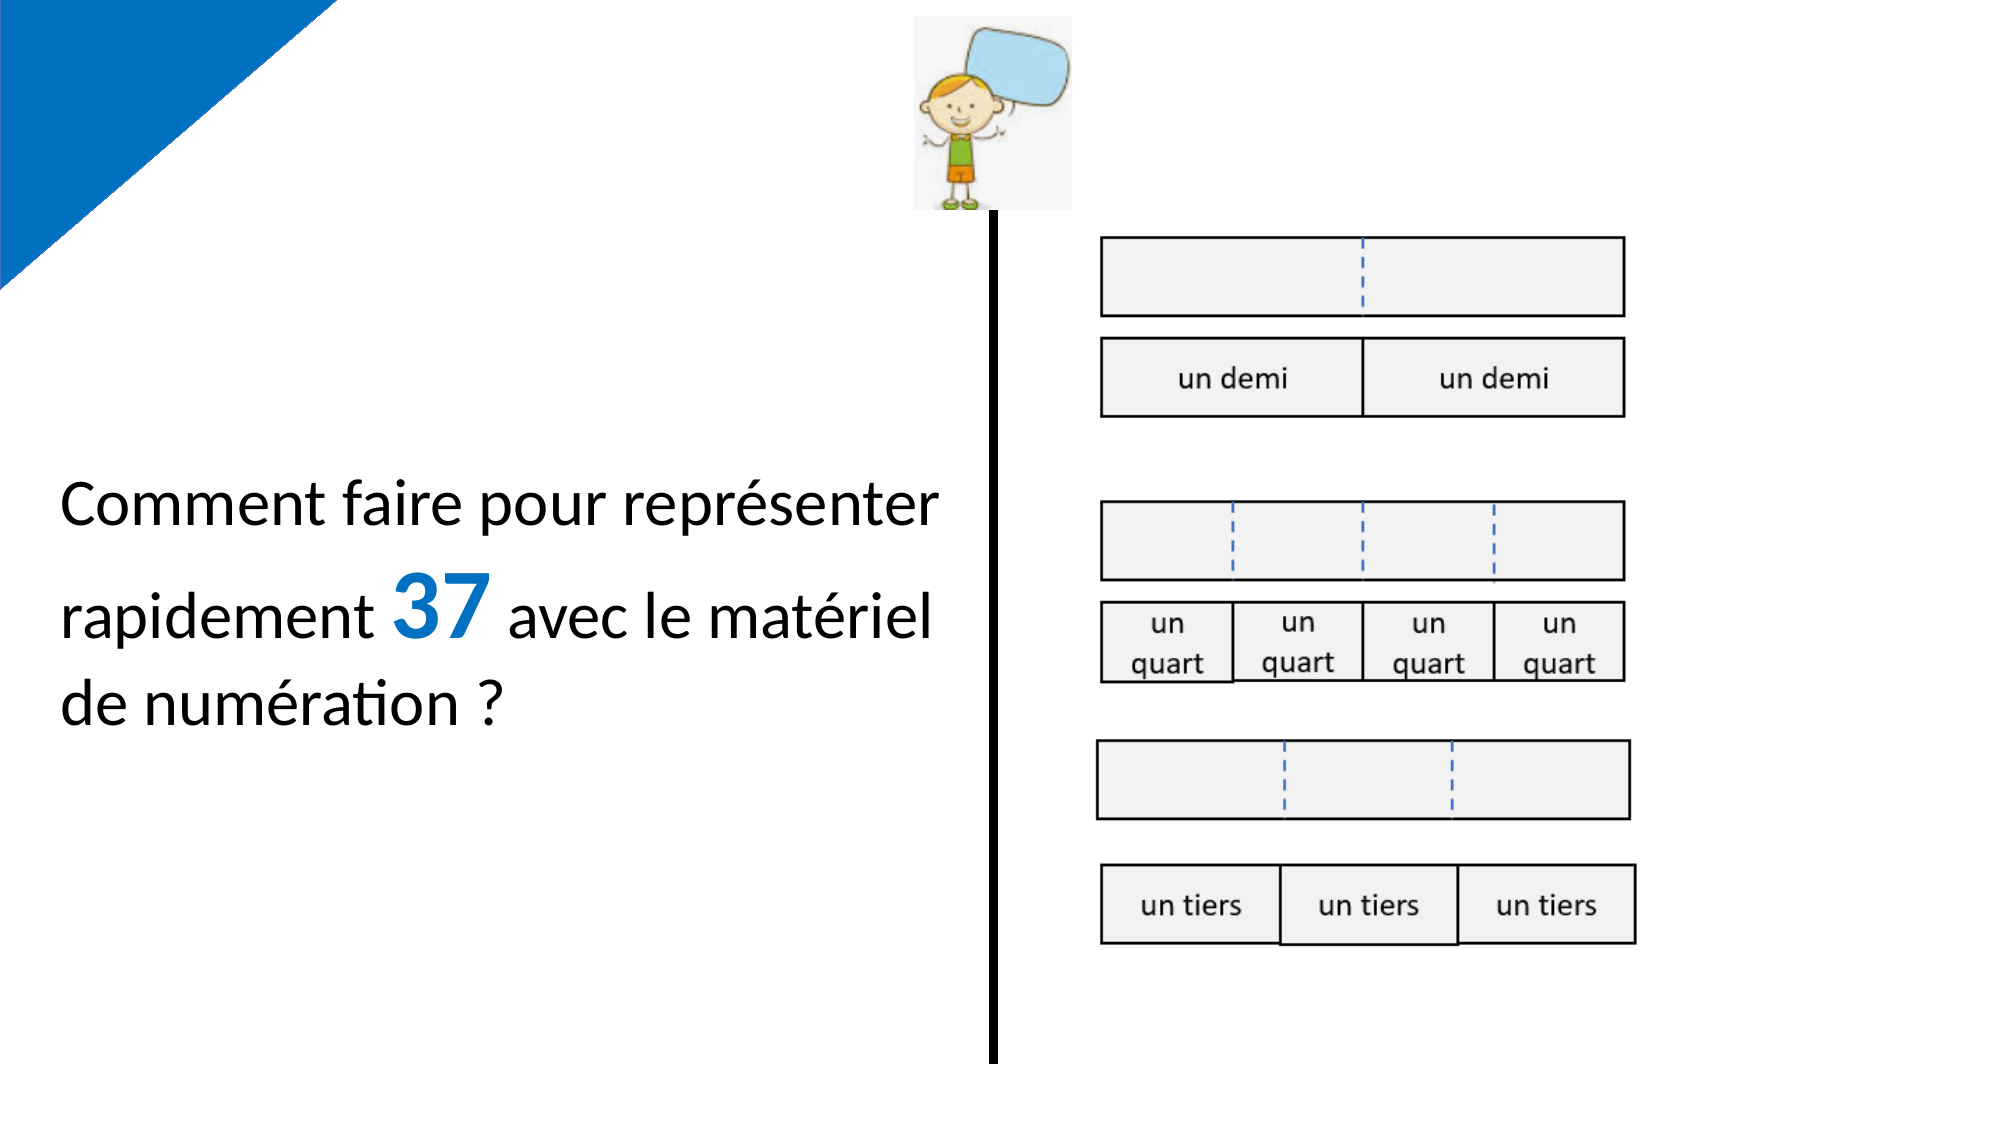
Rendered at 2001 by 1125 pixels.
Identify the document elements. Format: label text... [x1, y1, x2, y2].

picture [1085, 214, 1655, 956]
text_box [0, 0, 337, 290]
text_box Comment faire pour représenter rapidement 37 avec le matériel de numération ? [45, 451, 963, 747]
picture [914, 16, 1072, 210]
